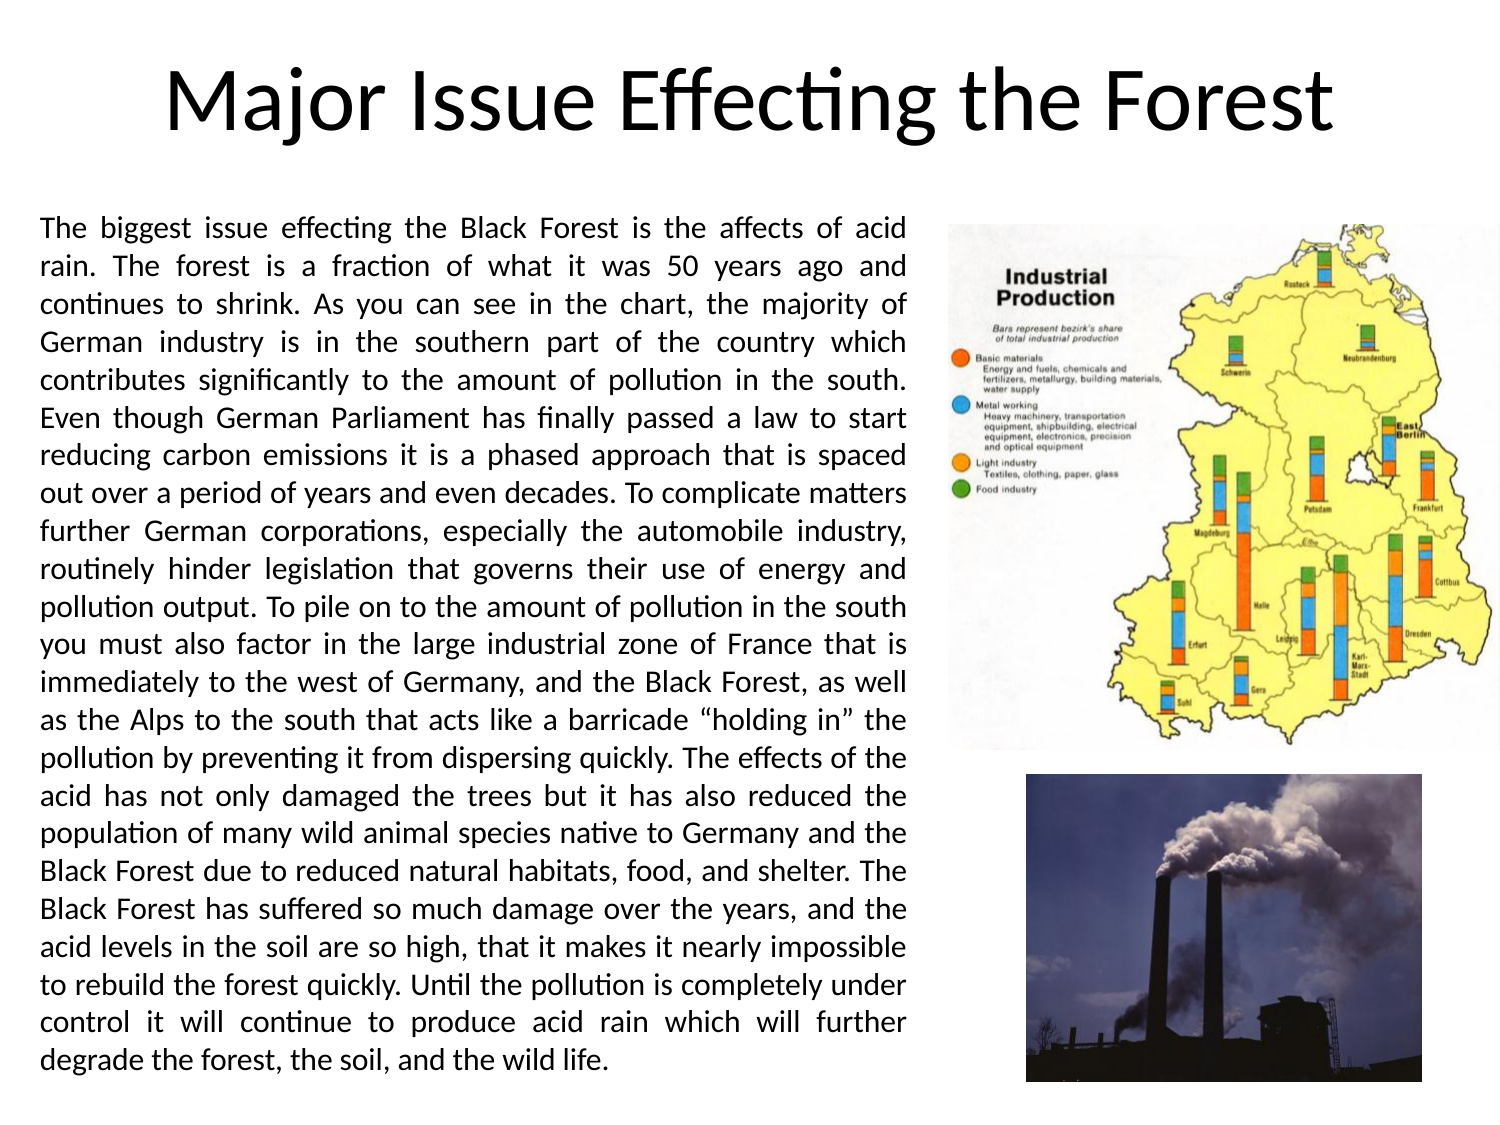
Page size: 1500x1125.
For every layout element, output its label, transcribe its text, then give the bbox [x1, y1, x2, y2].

picture [1026, 774, 1422, 1082]
picture [947, 224, 1500, 751]
list The biggest issue effecting the Black Forest is the affects of acid rain. The forest is a fraction of what it was 50 years ago and continues to shrink. As you can see in the chart, the majority of German industry is in the southern part of the country which contributes significantly to the amount of pollution in the south. Even though German Parliament has finally passed a law to start reducing carbon emissions it is a phased approach that is spaced out over a period of years and even decades. To complicate matters further German corporations, especially the automobile industry, routinely hinder legislation that governs their use of energy and pollution output. To pile on to the amount of pollution in the south you must also factor in the large industrial zone of France that is immediately to the west of Germany, and the Black Forest, as well as the Alps to the south that acts like a barricade “holding in” the pollution by preventing it from dispersing quickly. The effects of the acid has not only damaged the trees but it has also reduced the population of many wild animal species native to Germany and the Black Forest due to reduced natural habitats, food, and shelter. The Black Forest has suffered so much damage over the years, and the acid levels in the soil are so high, that it makes it nearly impossible to rebuild the forest quickly. Until the pollution is completely under control it will continue to produce acid rain which will further degrade the forest, the soil, and the wild life. [24, 200, 924, 1125]
title Major Issue Effecting the Forest [0, 0, 1500, 188]
